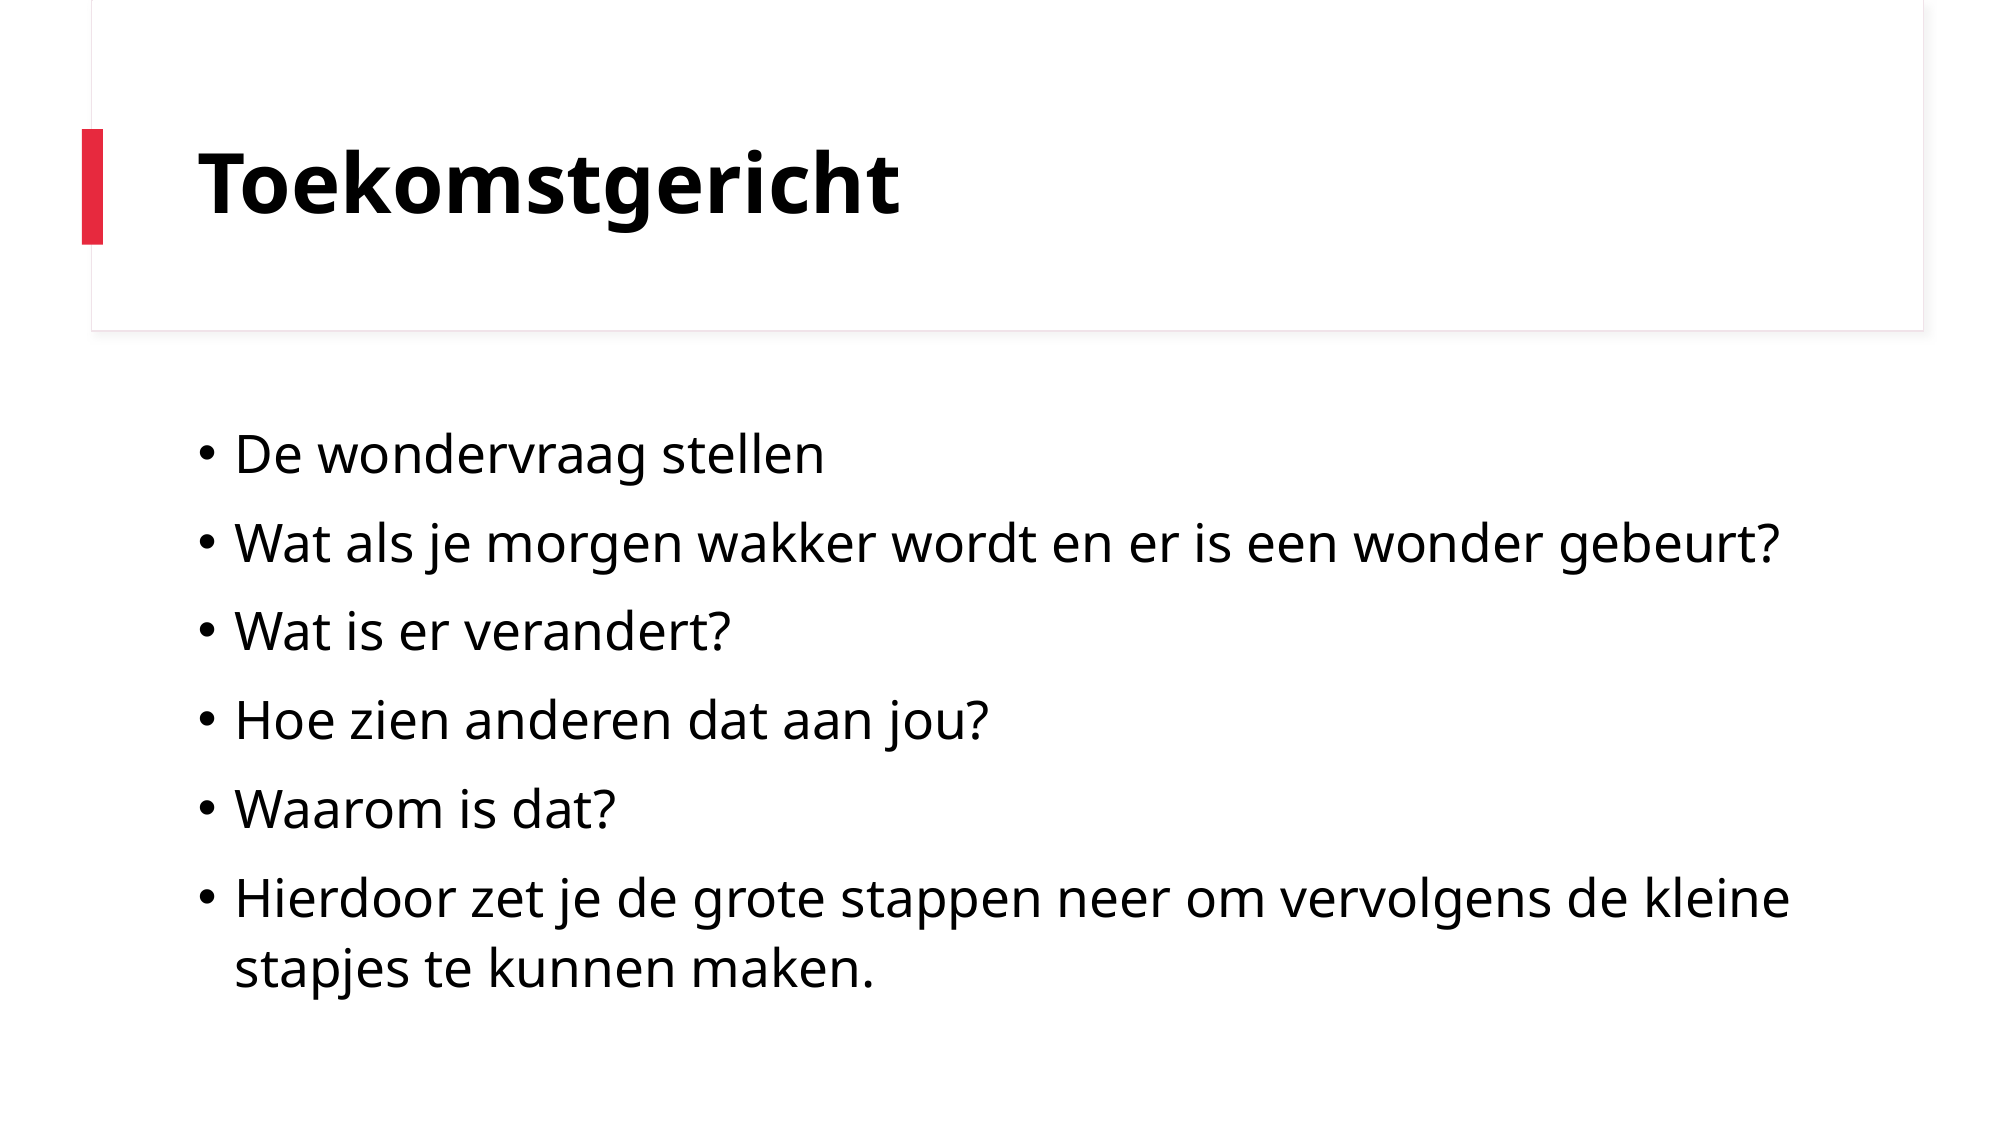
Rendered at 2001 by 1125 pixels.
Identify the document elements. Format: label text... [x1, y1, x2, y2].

list De wondervraag stellen Wat als je morgen wakker wordt en er is een wonder gebeurt? Wat is er verandert? Hoe zien anderen dat aan jou? Waarom is dat? Hierdoor zet je de grote stappen neer om vervolgens de kleine stapjes te kunnen maken. [183, 406, 1851, 1013]
title Toekomstgericht [183, 90, 1851, 284]
